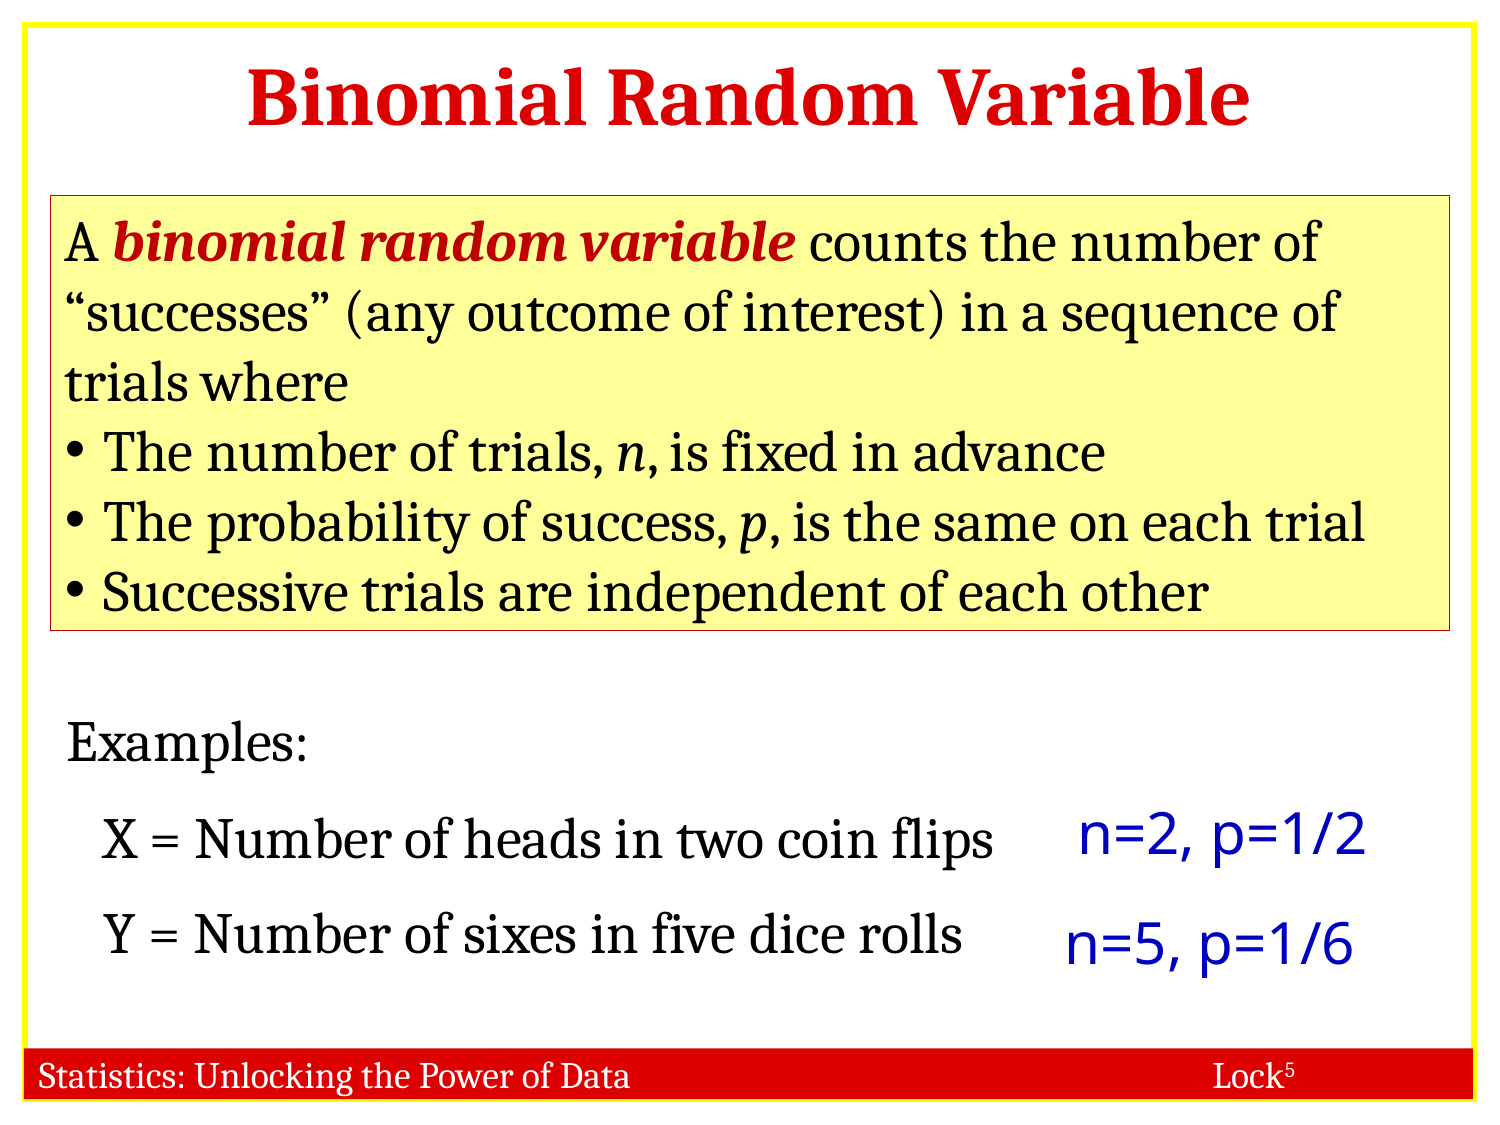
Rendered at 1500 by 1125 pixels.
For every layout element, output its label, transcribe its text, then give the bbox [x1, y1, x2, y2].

title Binomial Random Variable [49, 24, 1450, 150]
text_box n=5, p=1/6 [1049, 898, 1488, 984]
text_box Examples: X = Number of heads in two coin flips Y = Number of sixes in five dice rolls [37, 687, 1375, 973]
text_box A binomial random variable counts the number of “successes” (any outcome of interest) in a sequence of trials where The number of trials, n, is fixed in advance The probability of success, p, is the same on each trial Successive trials are independent of each other [50, 195, 1450, 631]
text_box n=2, p=1/2 [1062, 788, 1500, 874]
